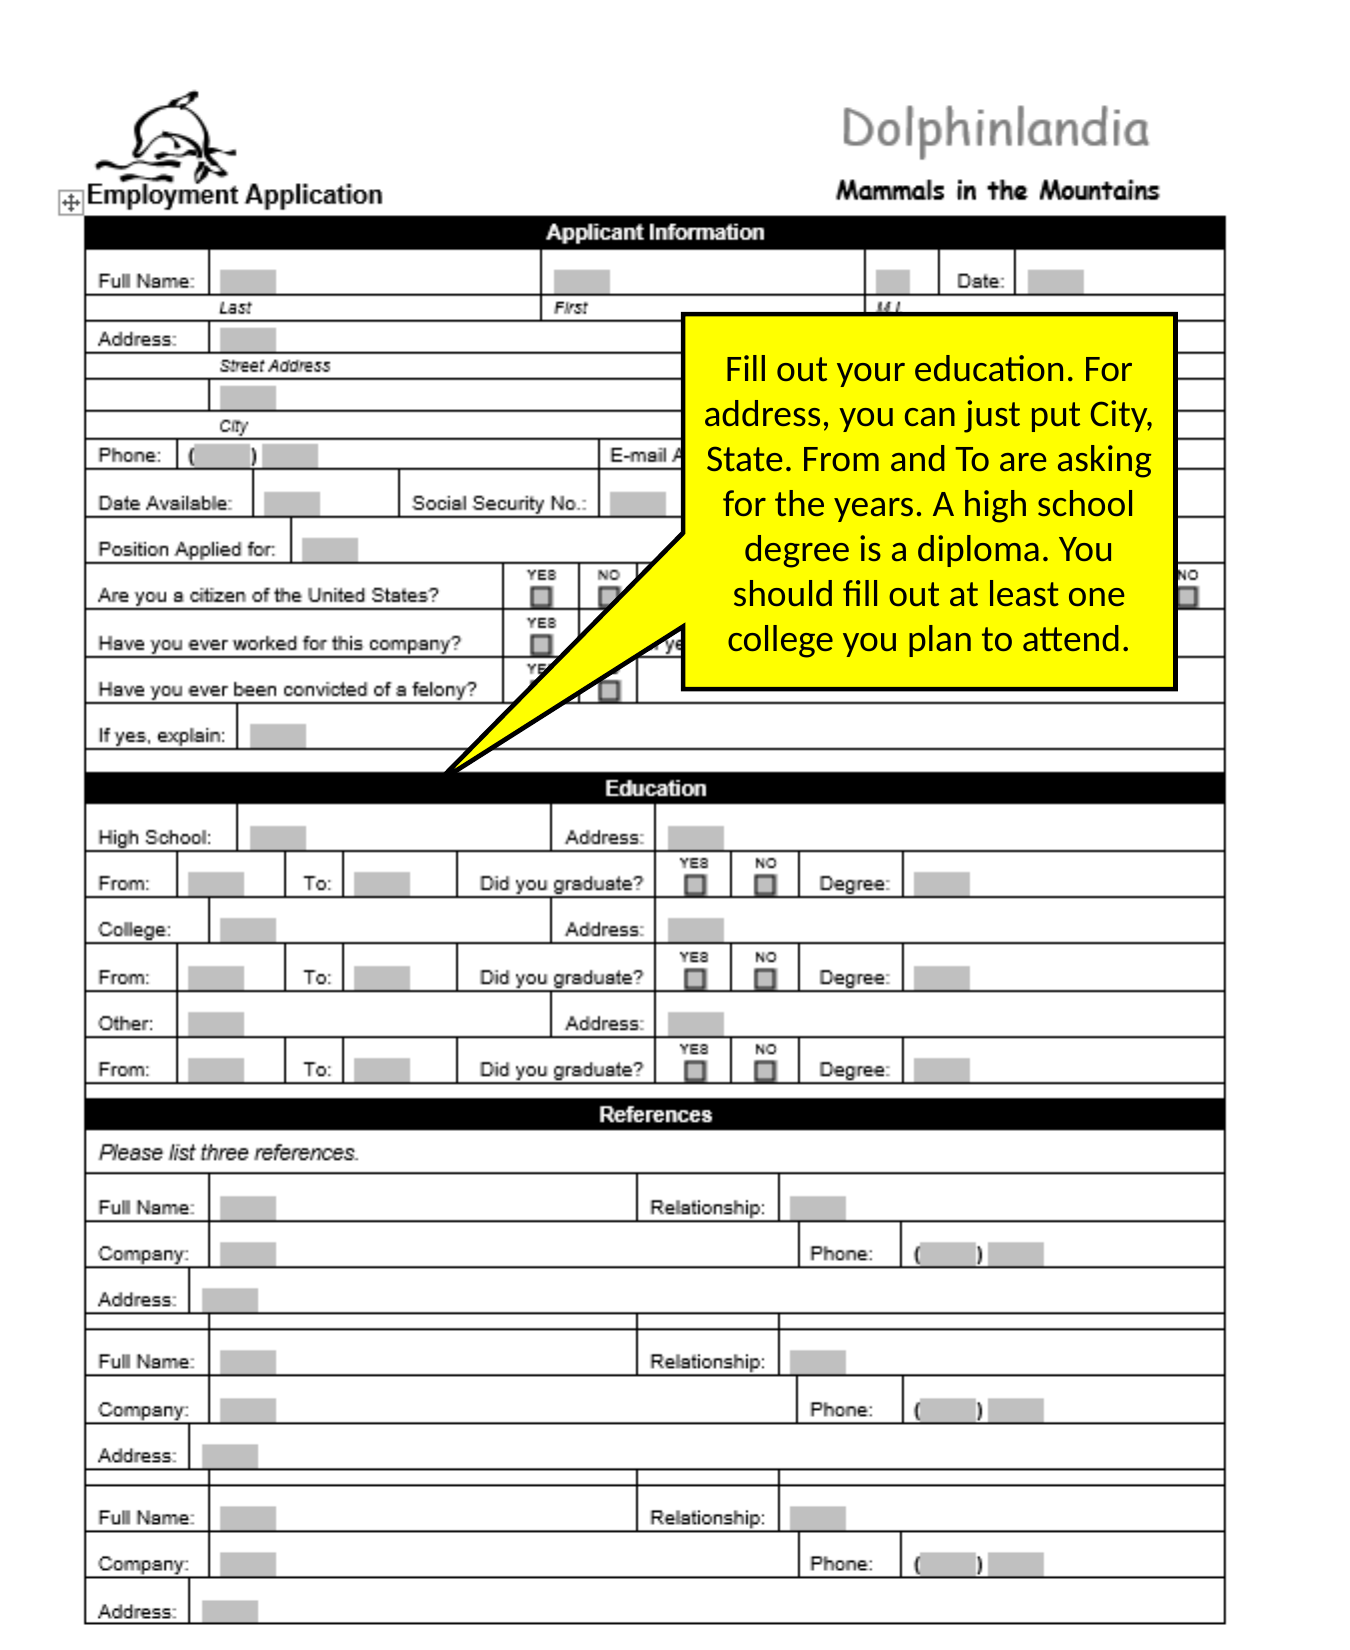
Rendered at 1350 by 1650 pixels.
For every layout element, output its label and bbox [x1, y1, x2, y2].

picture [46, 62, 1251, 1650]
